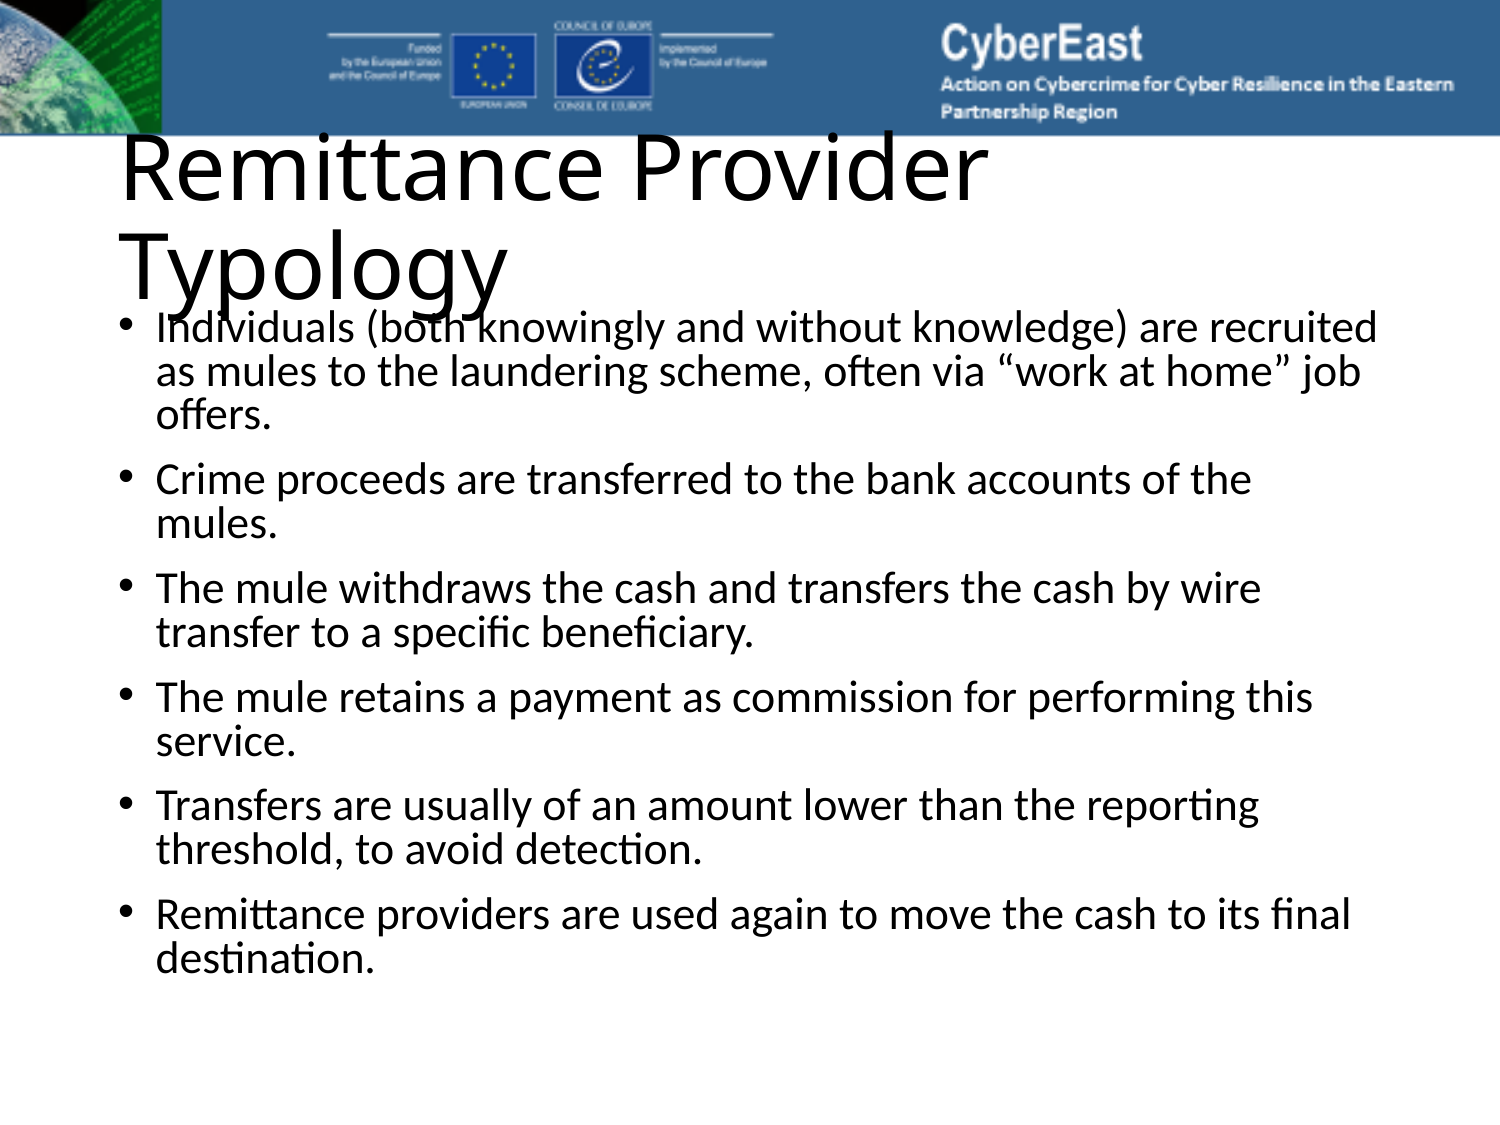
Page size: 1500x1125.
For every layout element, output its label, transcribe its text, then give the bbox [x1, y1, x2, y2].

picture [0, 0, 1500, 1125]
title Remittance Provider Typology [103, 111, 1397, 299]
list Individuals (both knowingly and without knowledge) are recruited as mules to the laundering scheme, often via “work at home” job offers. Crime proceeds are transferred to the bank accounts of the mules. The mule withdraws the cash and transfers the cash by wire transfer to a specific beneficiary. The mule retains a payment as commission for performing this service. Transfers are usually of an amount lower than the reporting threshold, to avoid detection. Remittance providers are used again to move the cash to its final destination. [103, 299, 1397, 1014]
